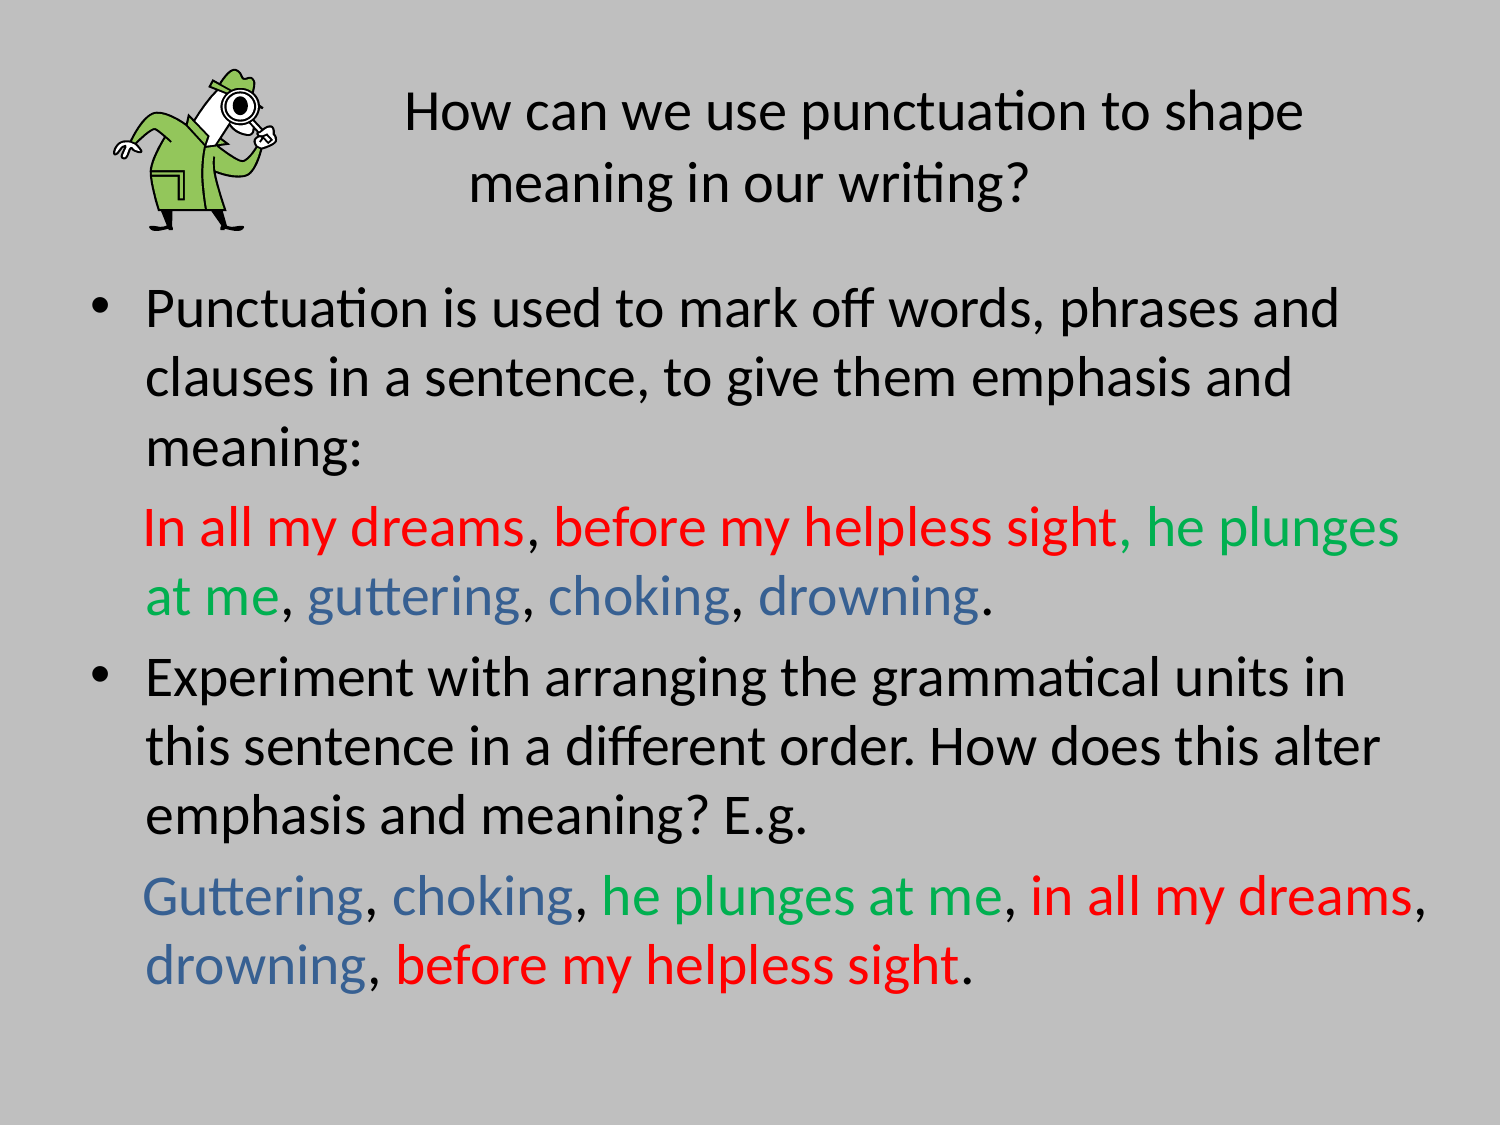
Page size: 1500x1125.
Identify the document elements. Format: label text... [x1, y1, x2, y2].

picture [111, 66, 278, 232]
title How can we use punctuation to shape meaning in our writing? [75, 45, 1425, 233]
list Punctuation is used to mark off words, phrases and clauses in a sentence, to give them emphasis and meaning: In all my dreams, before my helpless sight, he plunges at me, guttering, choking, drowning. Experiment with arranging the grammatical units in this sentence in a different order. How does this alter emphasis and meaning? E.g. Guttering, choking, he plunges at me, in all my dreams, drowning, before my helpless sight. [75, 262, 1459, 1005]
